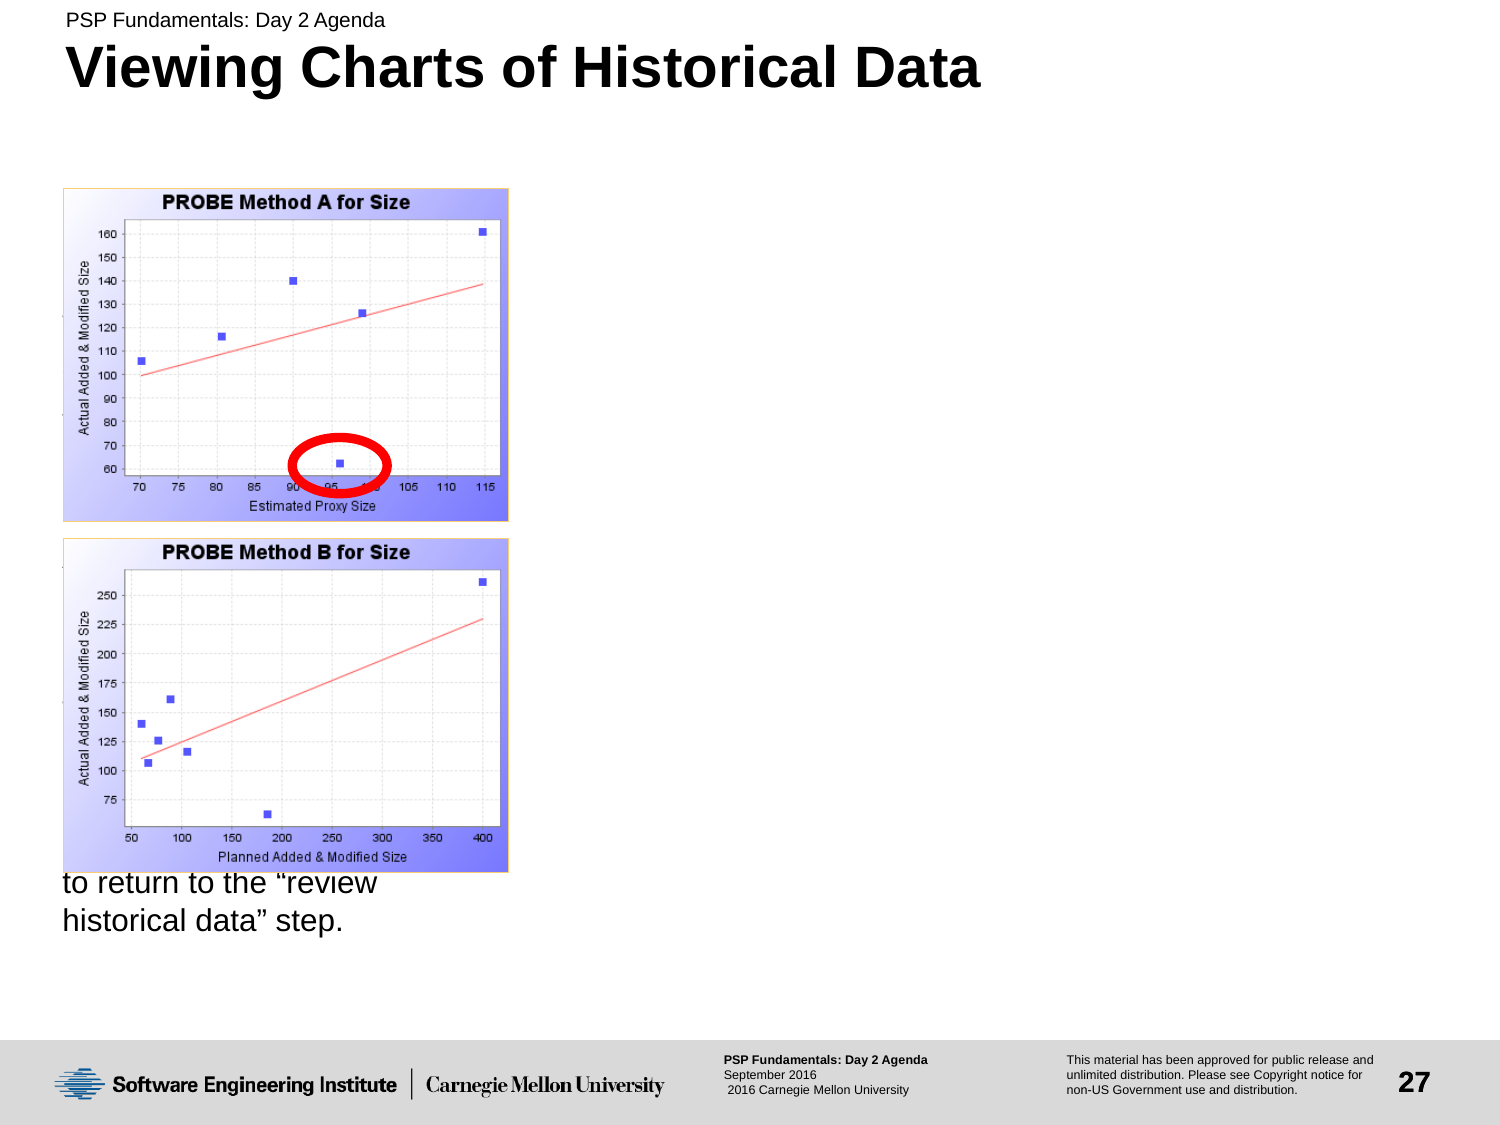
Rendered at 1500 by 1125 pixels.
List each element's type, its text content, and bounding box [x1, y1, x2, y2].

list Chart thumbnails are displayed next to the various PROBE methods. Click on a thumbnail to open a larger chart. The charts are useful for quick, visual verification of correlation and also for identification of possible outliers. A data point may look like an outlier when there are not enough data points. Wait to accumulate enough data points to make a sound judgment call on an outlier. If you determine that a point is an outlier, click the Back button to return to the “review historical data” step. [62, 187, 507, 1000]
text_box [63, 188, 509, 873]
picture [46, 1061, 673, 1104]
title Viewing Charts of Historical Data [65, 37, 1430, 148]
